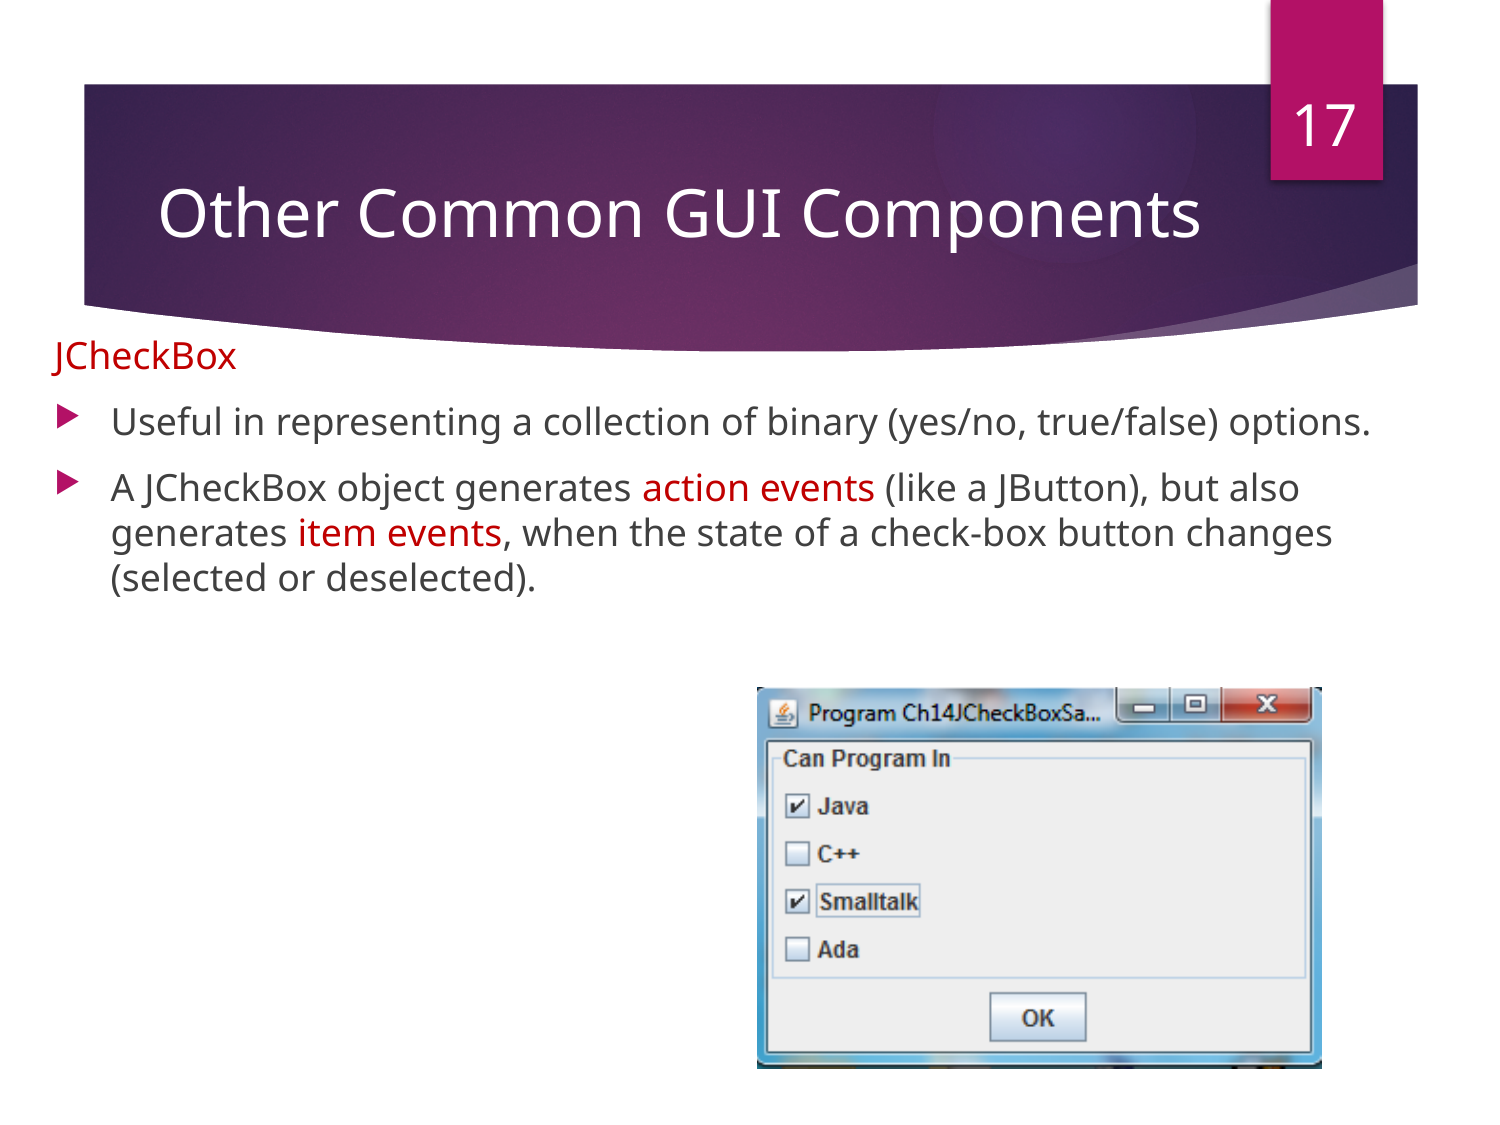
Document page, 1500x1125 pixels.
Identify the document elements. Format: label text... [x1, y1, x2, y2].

title Other Common GUI Components [142, 152, 1363, 269]
list JCheckBox Useful in representing a collection of binary (yes/no, true/false) options. A JCheckBox object generates action events (like a JButton), but also generates item events, when the state of a check-box button changes (selected or deselected). [39, 324, 1390, 1018]
slide_number 17 [1259, 48, 1390, 175]
picture [757, 687, 1323, 1069]
